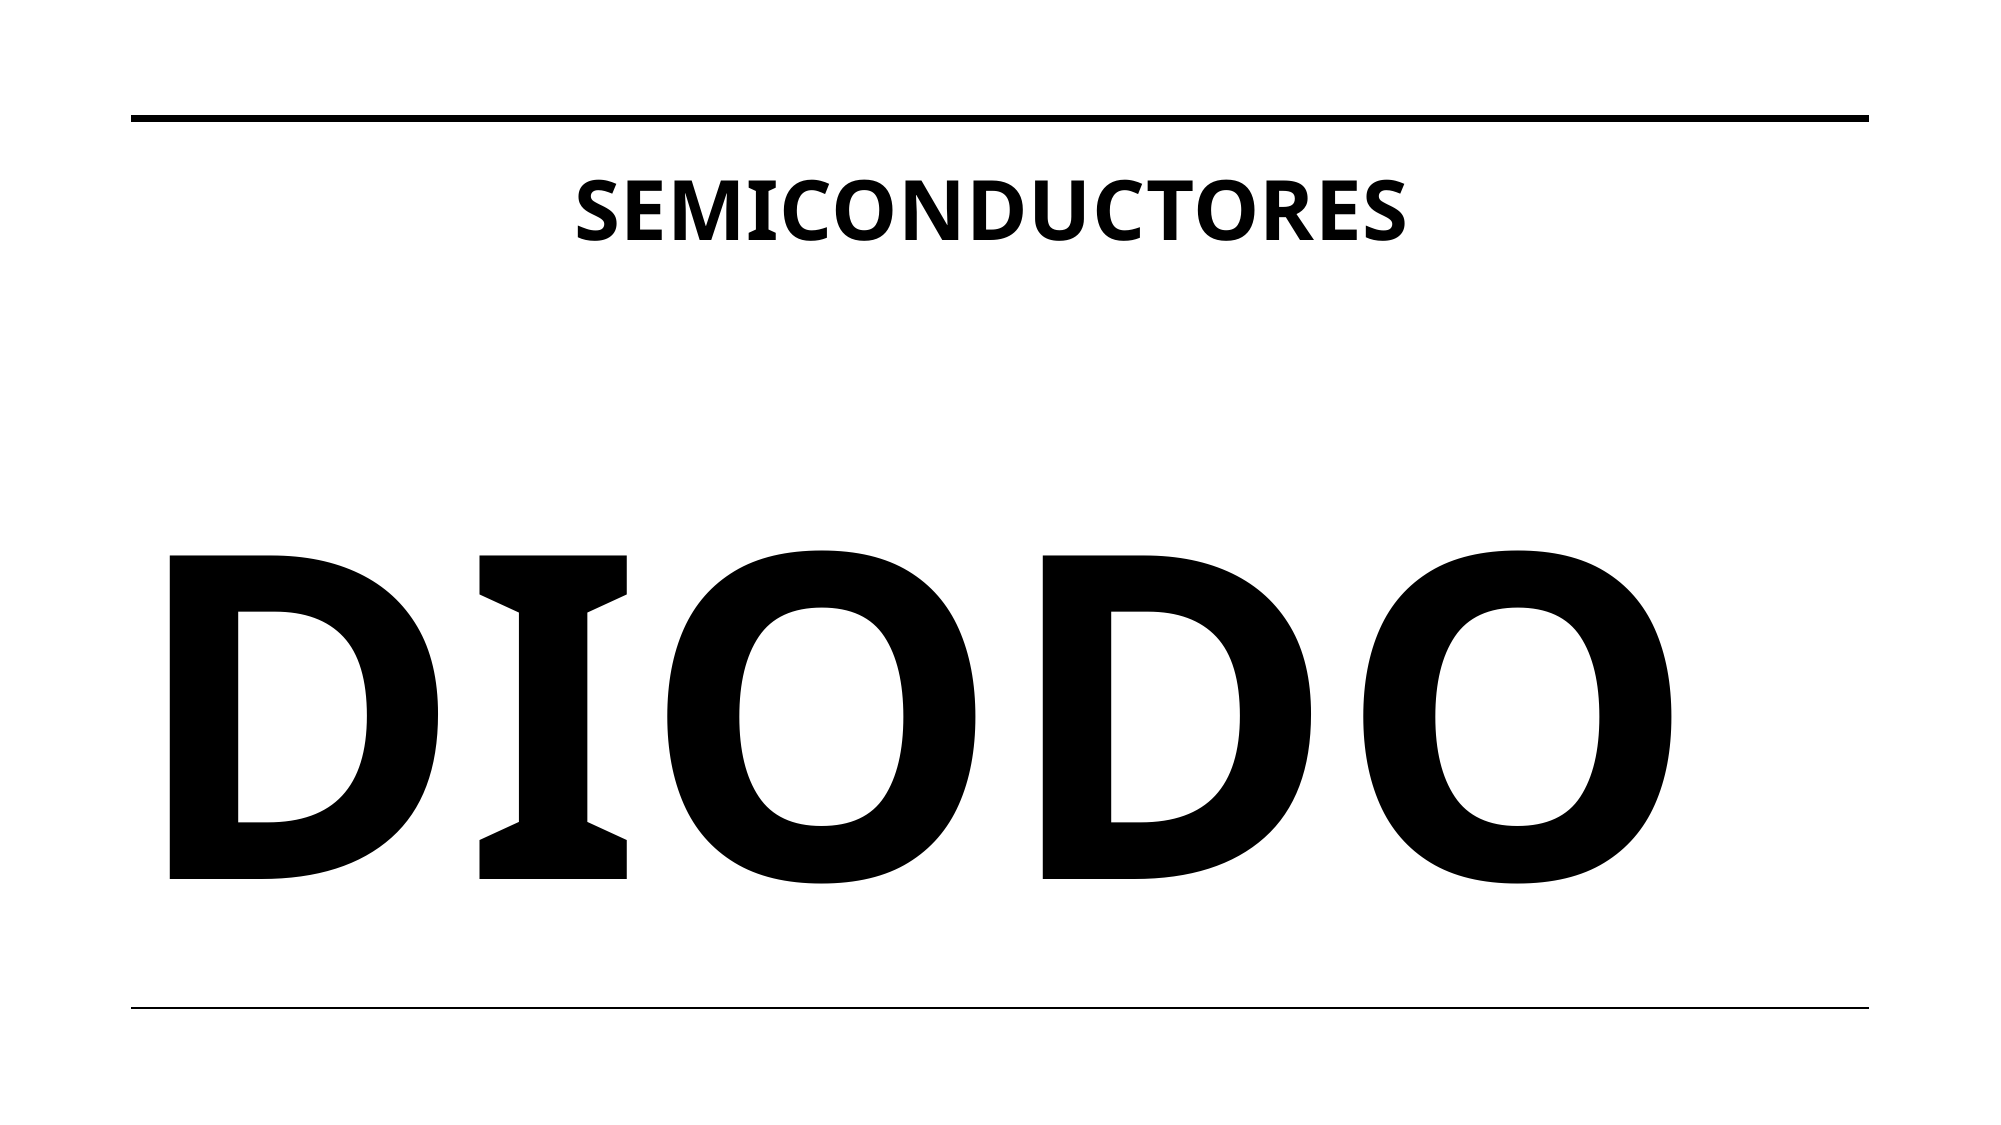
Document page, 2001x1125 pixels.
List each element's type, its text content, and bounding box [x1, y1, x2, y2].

title semiconductores [114, 149, 1869, 305]
list DIODO [114, 364, 1869, 978]
